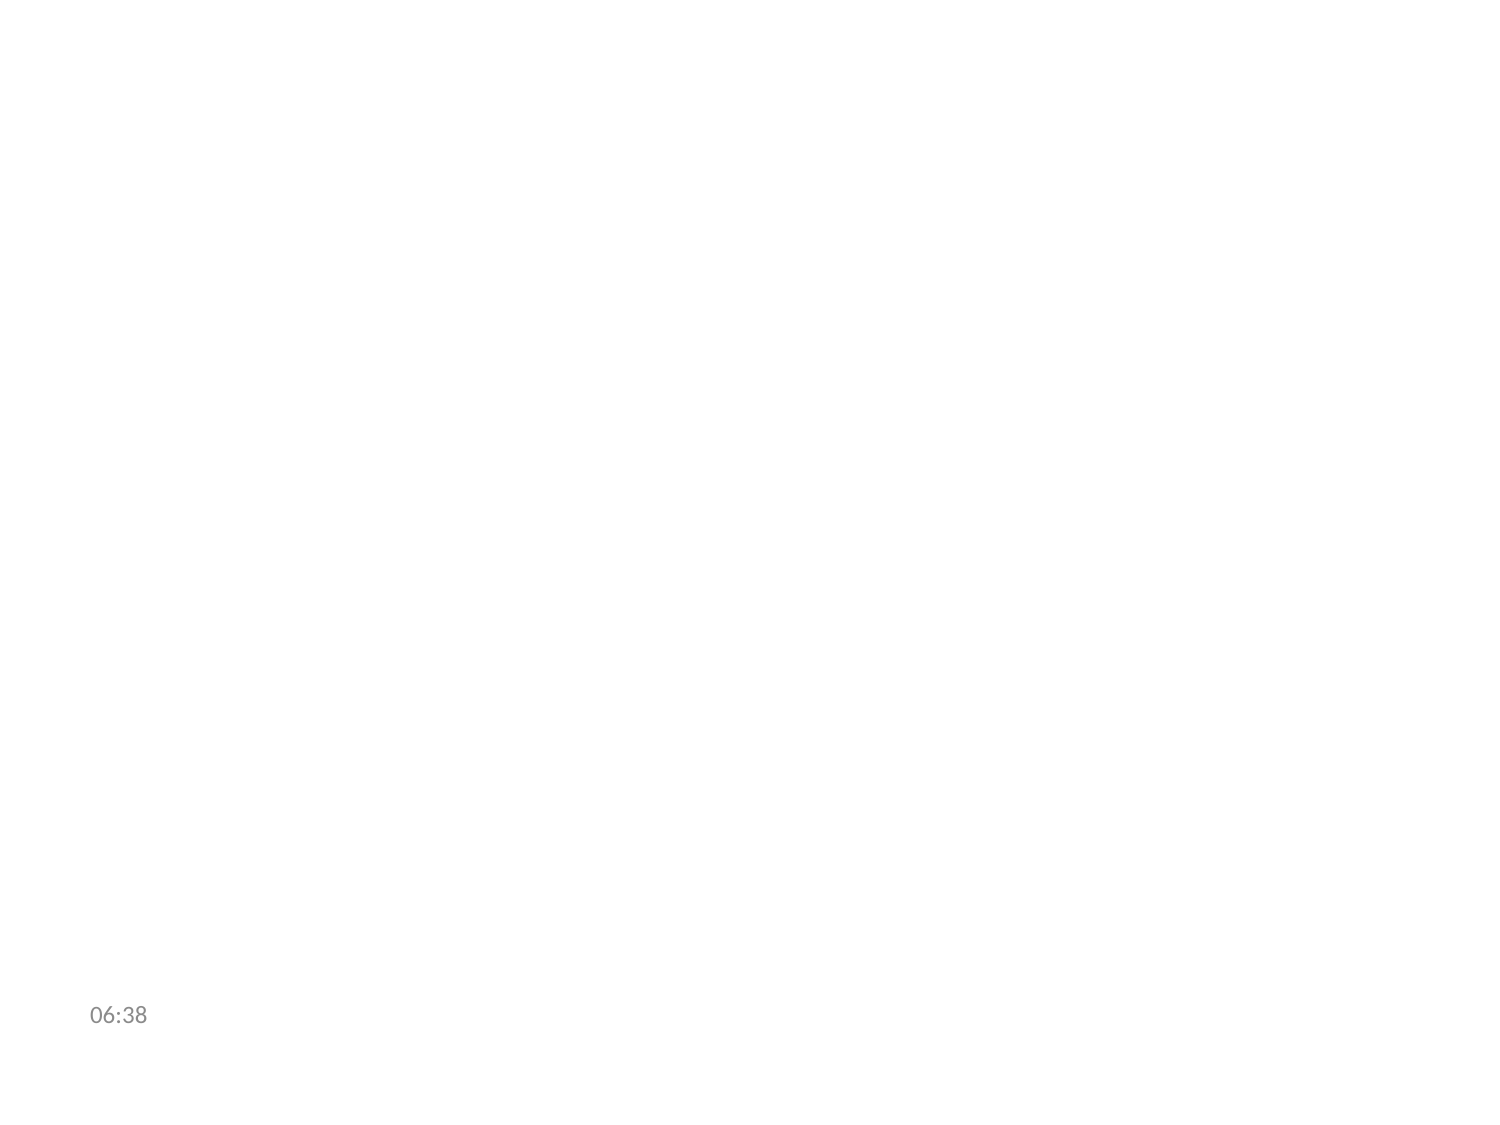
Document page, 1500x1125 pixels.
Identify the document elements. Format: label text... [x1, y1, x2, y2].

text_box 15:35 [75, 983, 425, 1044]
